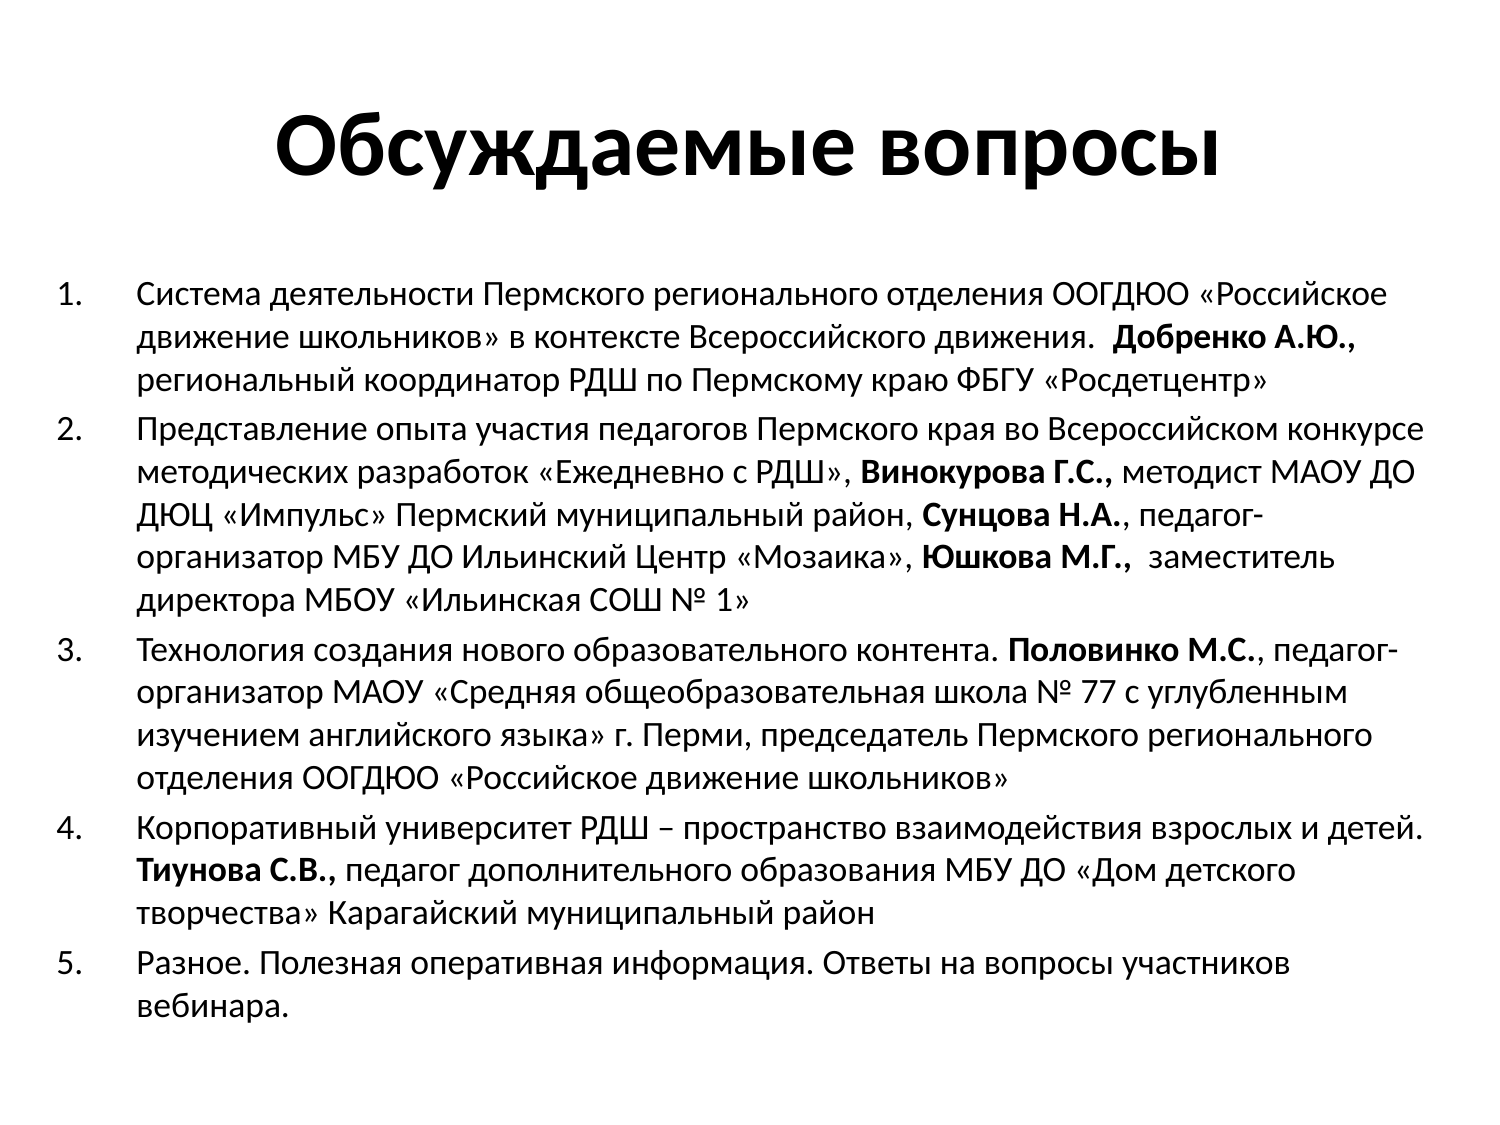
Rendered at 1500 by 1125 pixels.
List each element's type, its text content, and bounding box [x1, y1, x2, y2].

list Система деятельности Пермского регионального отделения ООГДЮО «Российское движение школьников» в контексте Всероссийского движения. Добренко А.Ю., региональный координатор РДШ по Пермскому краю ФБГУ «Росдетцентр» Представление опыта участия педагогов Пермского края во Всероссийском конкурсе методических разработок «Ежедневно с РДШ», Винокурова Г.С., методист МАОУ ДО ДЮЦ «Импульс» Пермский муниципальный район, Сунцова Н.А., педагог-организатор МБУ ДО Ильинский Центр «Мозаика», Юшкова М.Г., заместитель директора МБОУ «Ильинская СОШ № 1» Технология создания нового образовательного контента. Половинко М.С., педагог-организатор МАОУ «Средняя общеобразовательная школа № 77 с углубленным изучением английского языка» г. Перми, председатель Пермского регионального отделения ООГДЮО «Российское движение школьников» Корпоративный университет РДШ – пространство взаимодействия взрослых и детей. Тиунова С.В., педагог дополнительного образования МБУ ДО «Дом детского творчества» Карагайский муниципальный район Разное. Полезная оперативная информация. Ответы на вопросы участников вебинара. [41, 262, 1459, 1047]
title Обсуждаемые вопросы [75, 45, 1425, 233]
